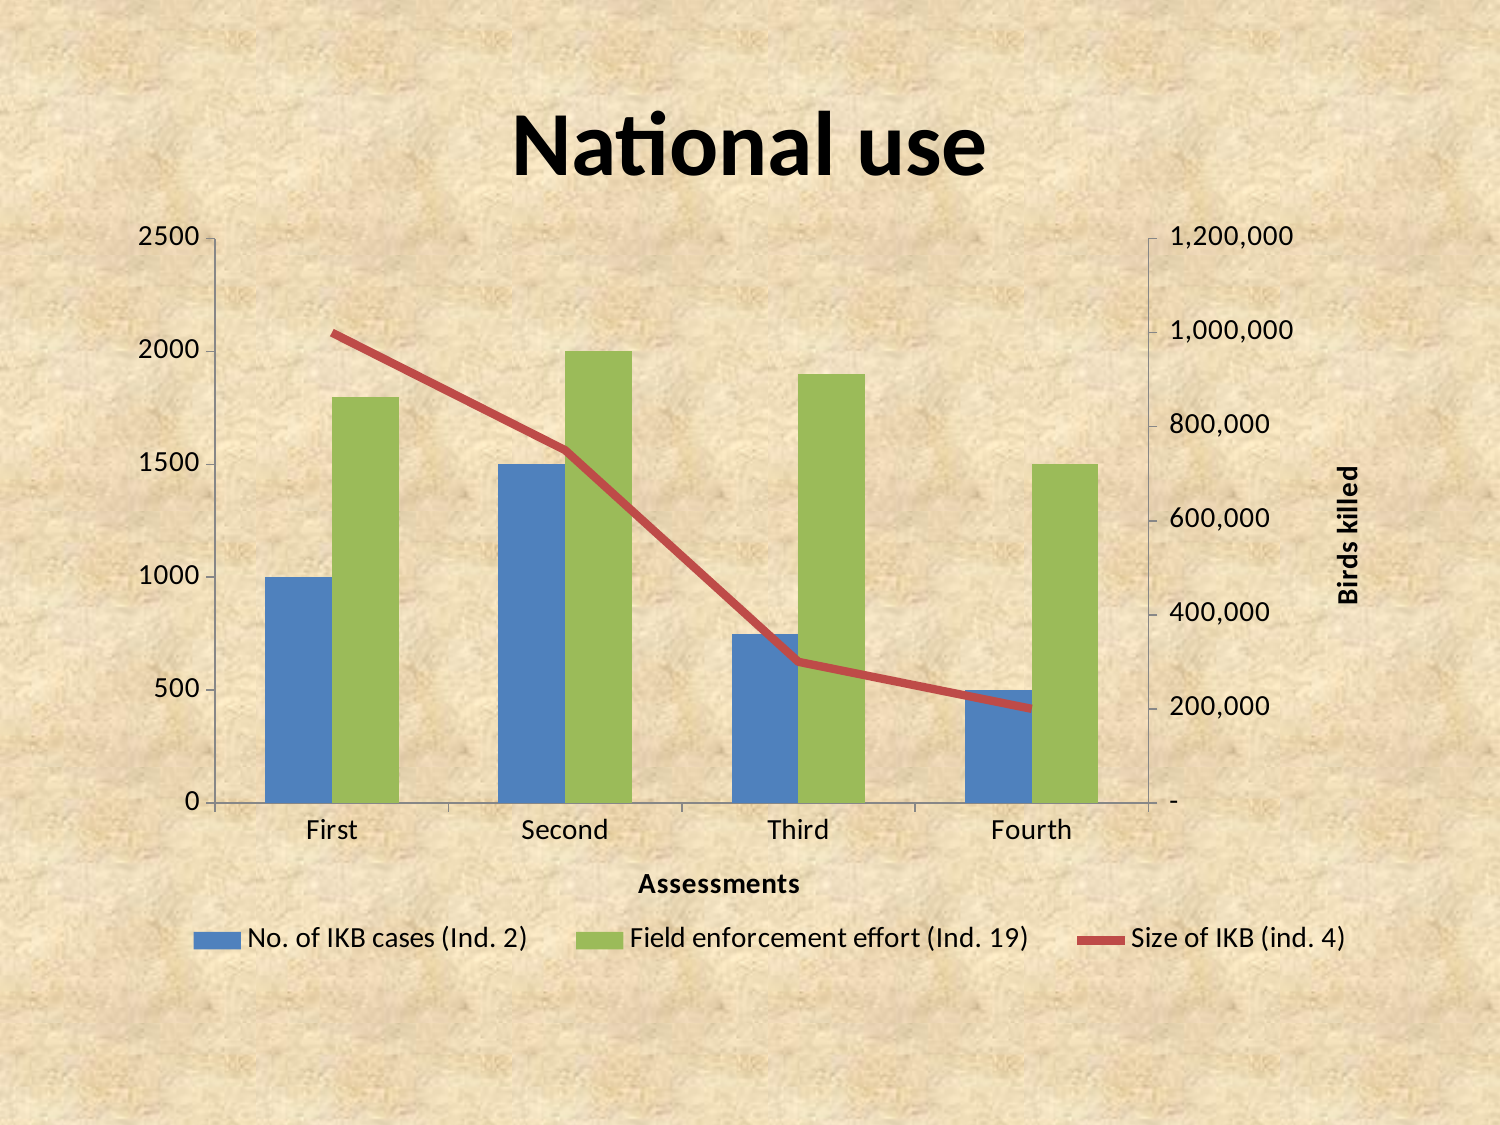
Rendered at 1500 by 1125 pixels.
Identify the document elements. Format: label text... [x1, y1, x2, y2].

chart [111, 207, 1400, 988]
title National use [75, 45, 1425, 233]
picture [0, 0, 1500, 1125]
